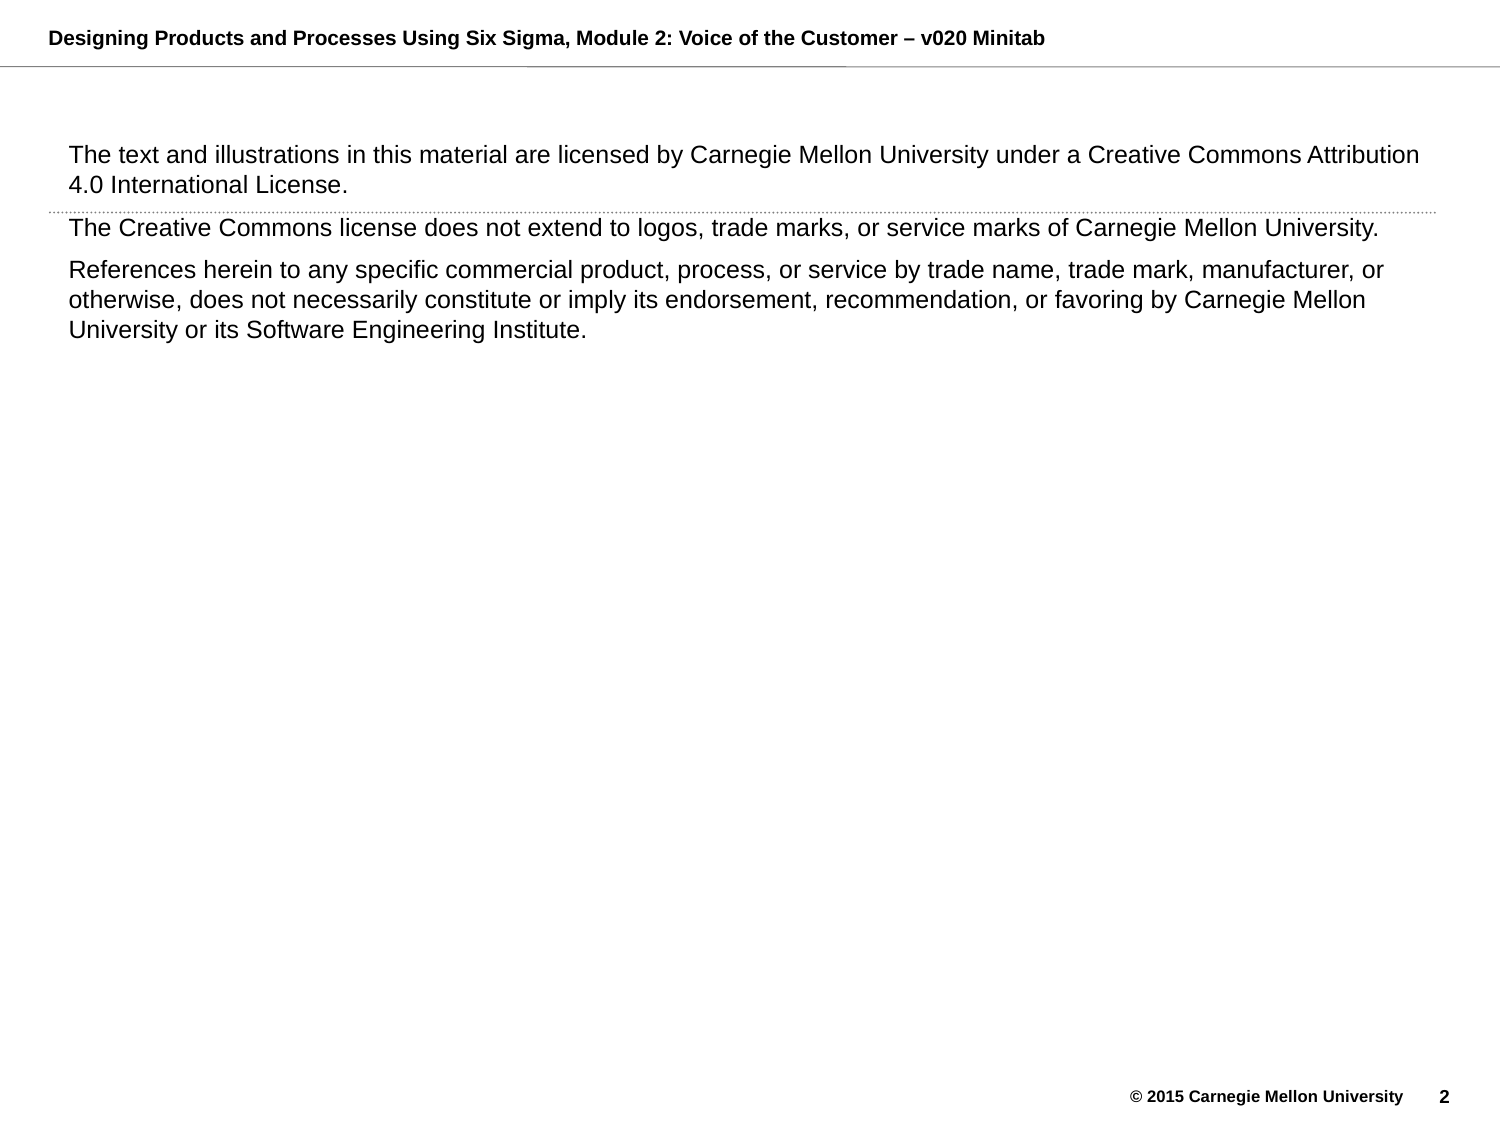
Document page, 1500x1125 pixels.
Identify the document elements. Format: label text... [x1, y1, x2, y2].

text_box The text and illustrations in this material are licensed by Carnegie Mellon University under a Creative Commons Attribution 4.0 International License. The Creative Commons license does not extend to logos, trade marks, or service marks of Carnegie Mellon University. References herein to any specific commercial product, process, or service by trade name, trade mark, manufacturer, or otherwise, does not necessarily constitute or imply its endorsement, recommendation, or favoring by Carnegie Mellon University or its Software Engineering Institute. [68, 96, 1432, 995]
